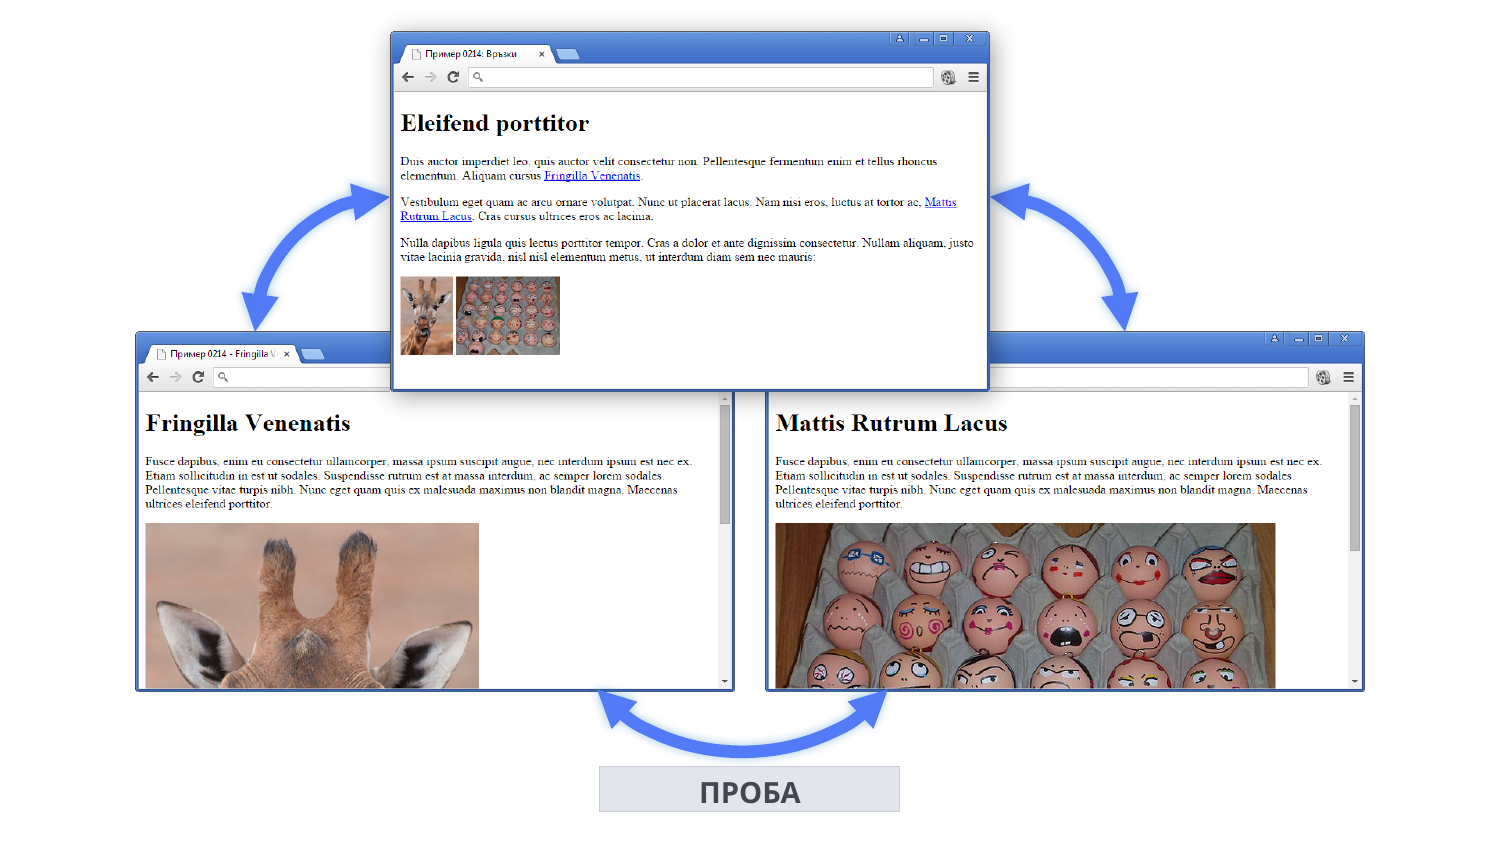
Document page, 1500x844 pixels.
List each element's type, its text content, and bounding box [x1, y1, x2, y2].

text_box ПРОБА [599, 766, 900, 812]
text_box [249, 196, 376, 331]
text_box [610, 616, 875, 753]
text_box [1010, 197, 1131, 331]
picture [134, 31, 1366, 693]
